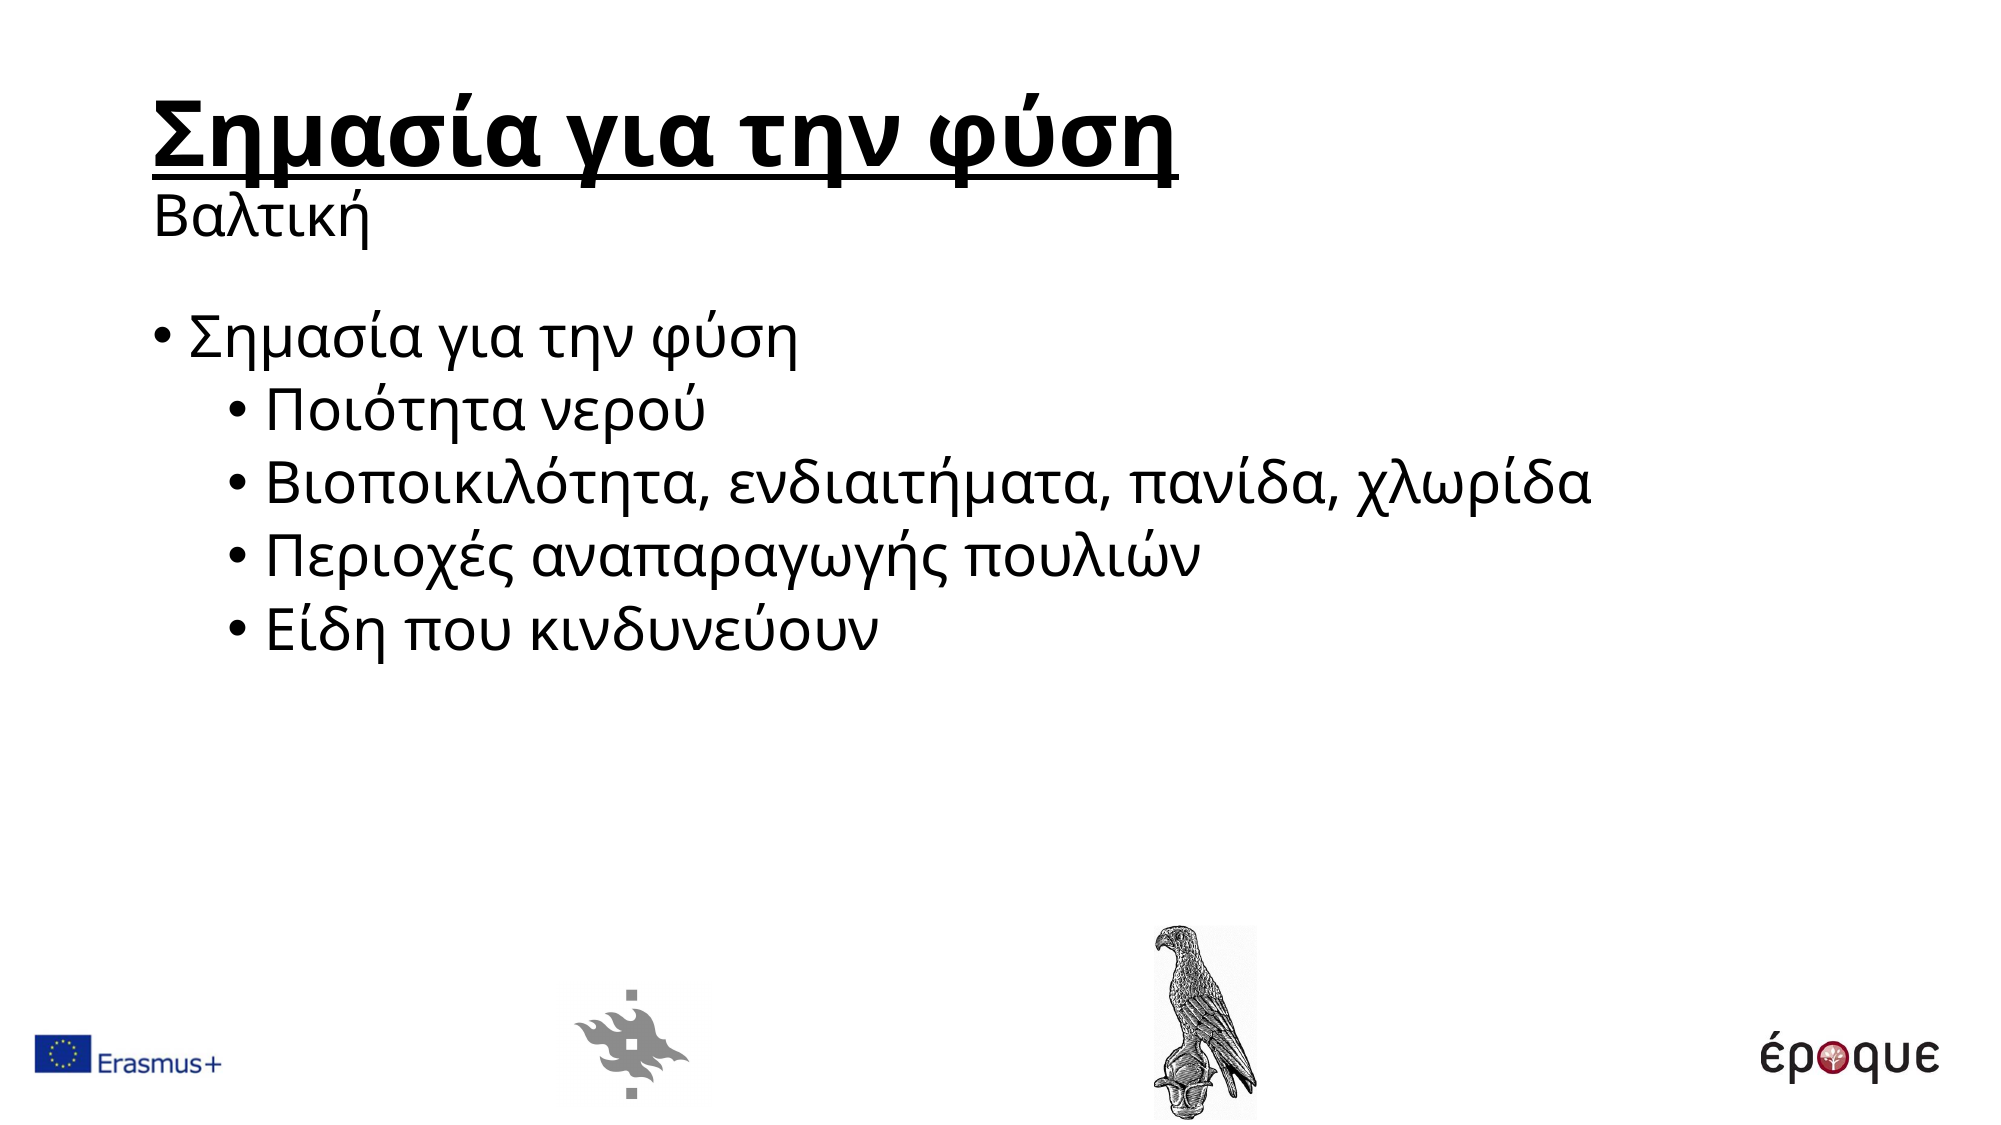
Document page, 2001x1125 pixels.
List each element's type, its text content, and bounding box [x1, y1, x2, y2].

title Σημασία για την φύση Βαλτική [137, 59, 1863, 278]
picture [556, 981, 712, 1107]
picture [33, 1024, 223, 1084]
list Σημασία για την φύση Ποιότητα νερού Βιοποικιλότητα, ενδιαιτήματα, πανίδα, χλωρίδα Περιοχές αναπαραγωγής πουλιών Eίδη που κινδυνεύουν [137, 299, 1863, 1014]
picture [1154, 925, 1258, 1120]
picture [1761, 1031, 1939, 1084]
